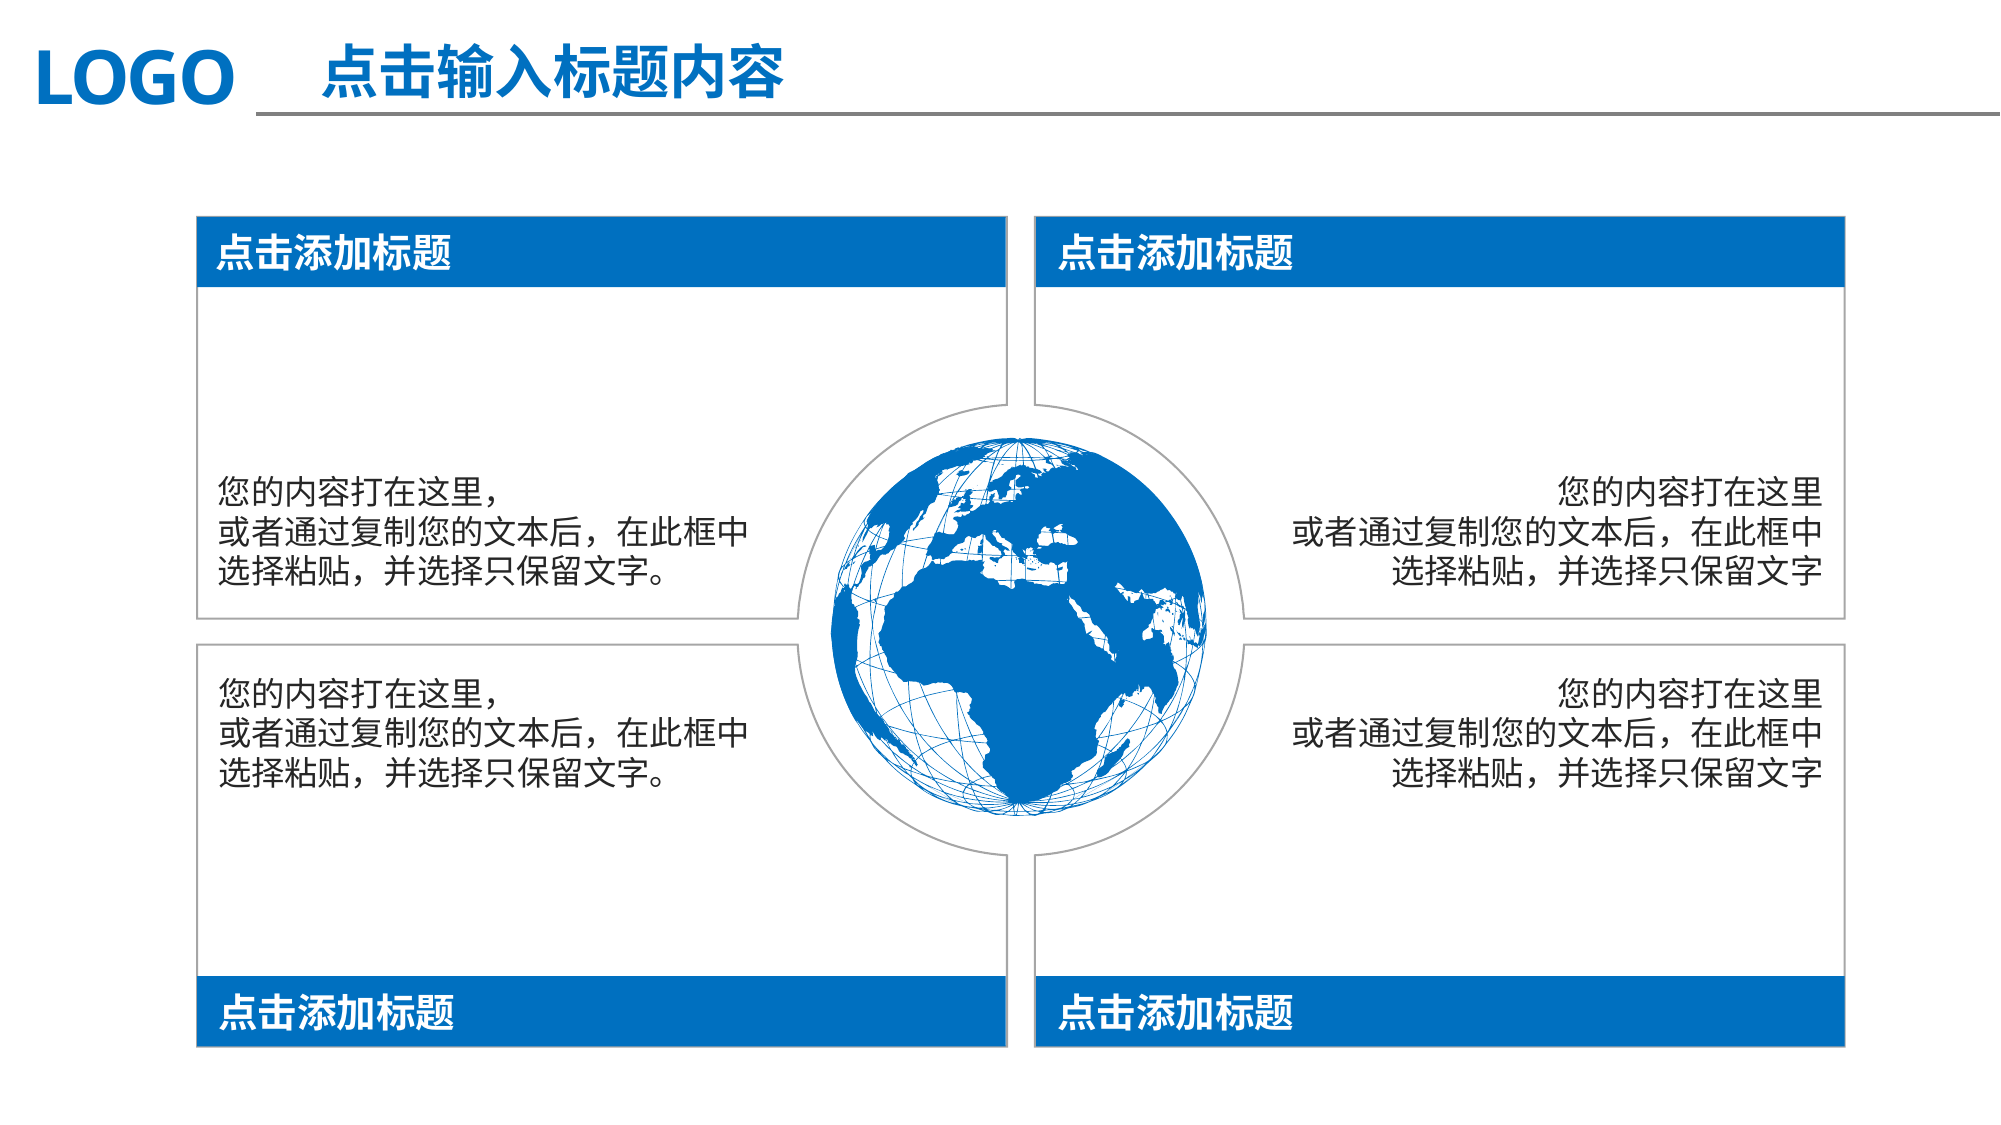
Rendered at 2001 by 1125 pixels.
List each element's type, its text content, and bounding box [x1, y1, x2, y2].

text_box 您的内容打在这里， 或者通过复制您的文本后，在此框中 选择粘贴，并选择只保留文字。 [197, 216, 1007, 619]
text_box 您的内容打在这里 或者通过复制您的文本后，在此框中 选择粘贴，并选择只保留文字 [1034, 644, 1845, 1047]
text_box 点击添加标题 [1036, 216, 1845, 288]
text_box 点击添加标题 [197, 216, 1006, 288]
text_box 点击添加标题 [197, 976, 1006, 1047]
text_box 您的内容打在这里 或者通过复制您的文本后，在此框中 选择粘贴，并选择只保留文字 [1034, 216, 1845, 619]
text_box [830, 436, 1208, 817]
text_box 点击输入标题内容 [283, 28, 823, 113]
text_box 点击添加标题 [1036, 976, 1845, 1047]
text_box 您的内容打在这里， 或者通过复制您的文本后，在此框中 选择粘贴，并选择只保留文字。 [197, 644, 1008, 1047]
